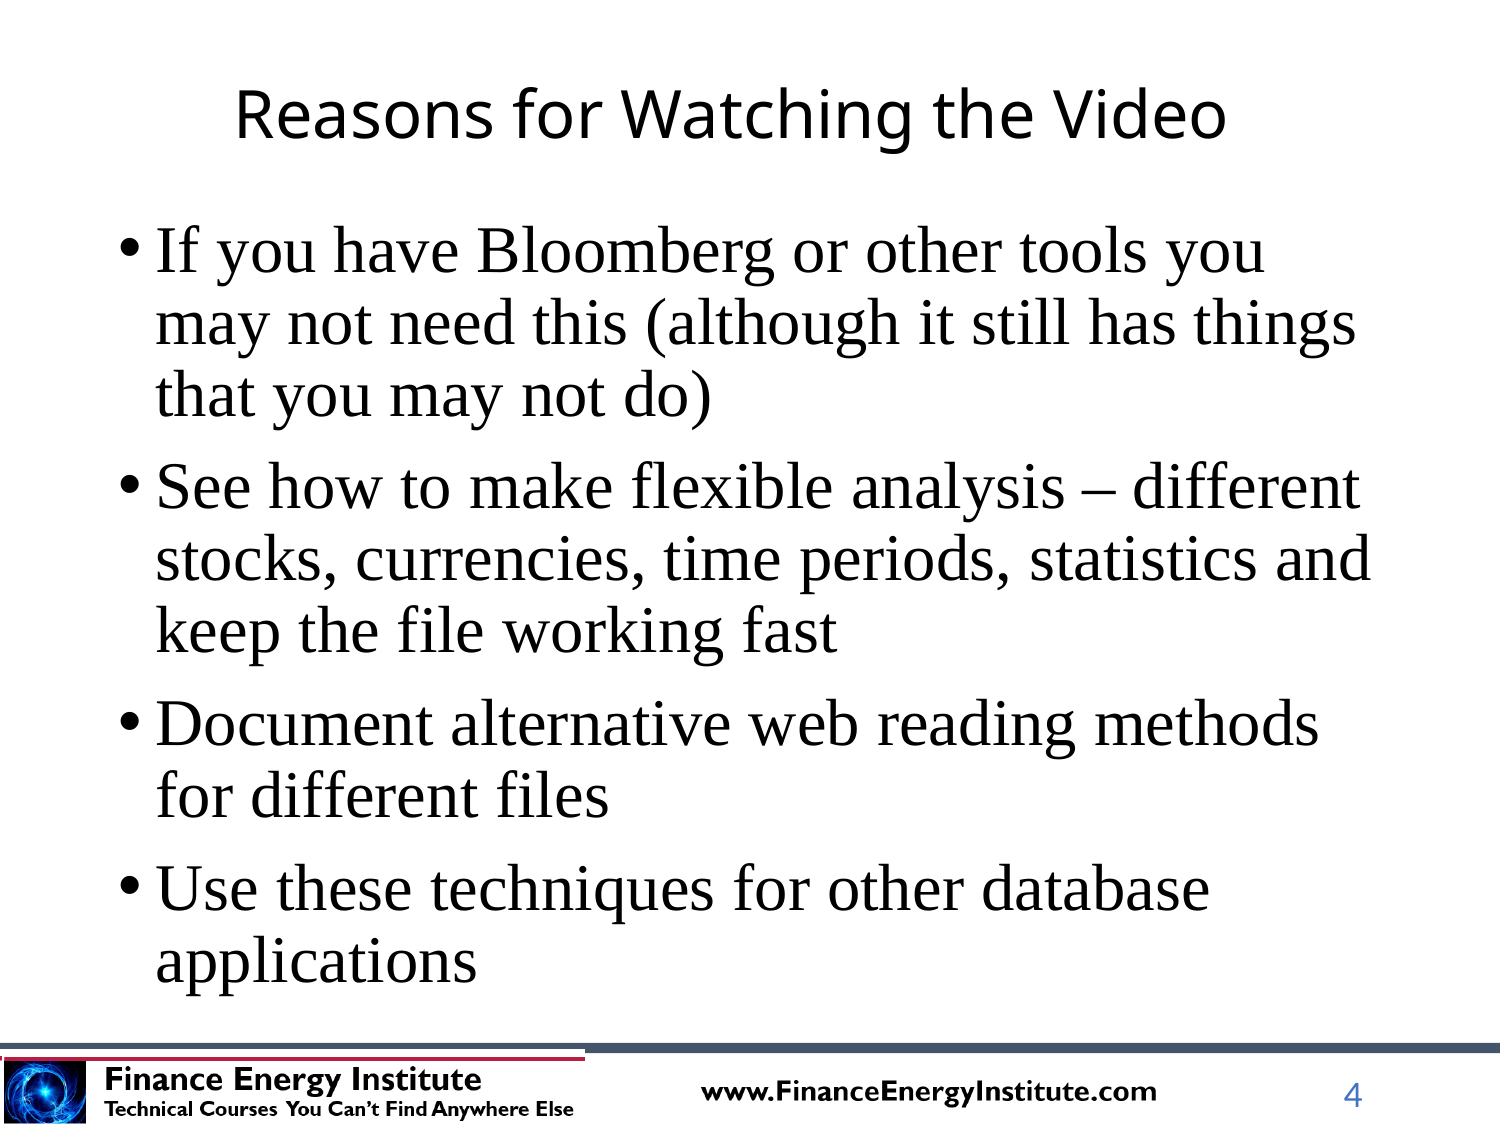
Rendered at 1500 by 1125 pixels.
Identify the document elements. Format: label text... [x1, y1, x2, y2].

slide_number 4 [1277, 1062, 1429, 1115]
title Reasons for Watching the Video [103, 59, 1361, 174]
picture [0, 1049, 585, 1125]
picture [696, 1074, 1166, 1112]
list If you have Bloomberg or other tools you may not need this (although it still has things that you may not do) See how to make flexible analysis – different stocks, currencies, time periods, statistics and keep the file working fast Document alternative web reading methods for different files Use these techniques for other database applications [103, 207, 1400, 1014]
